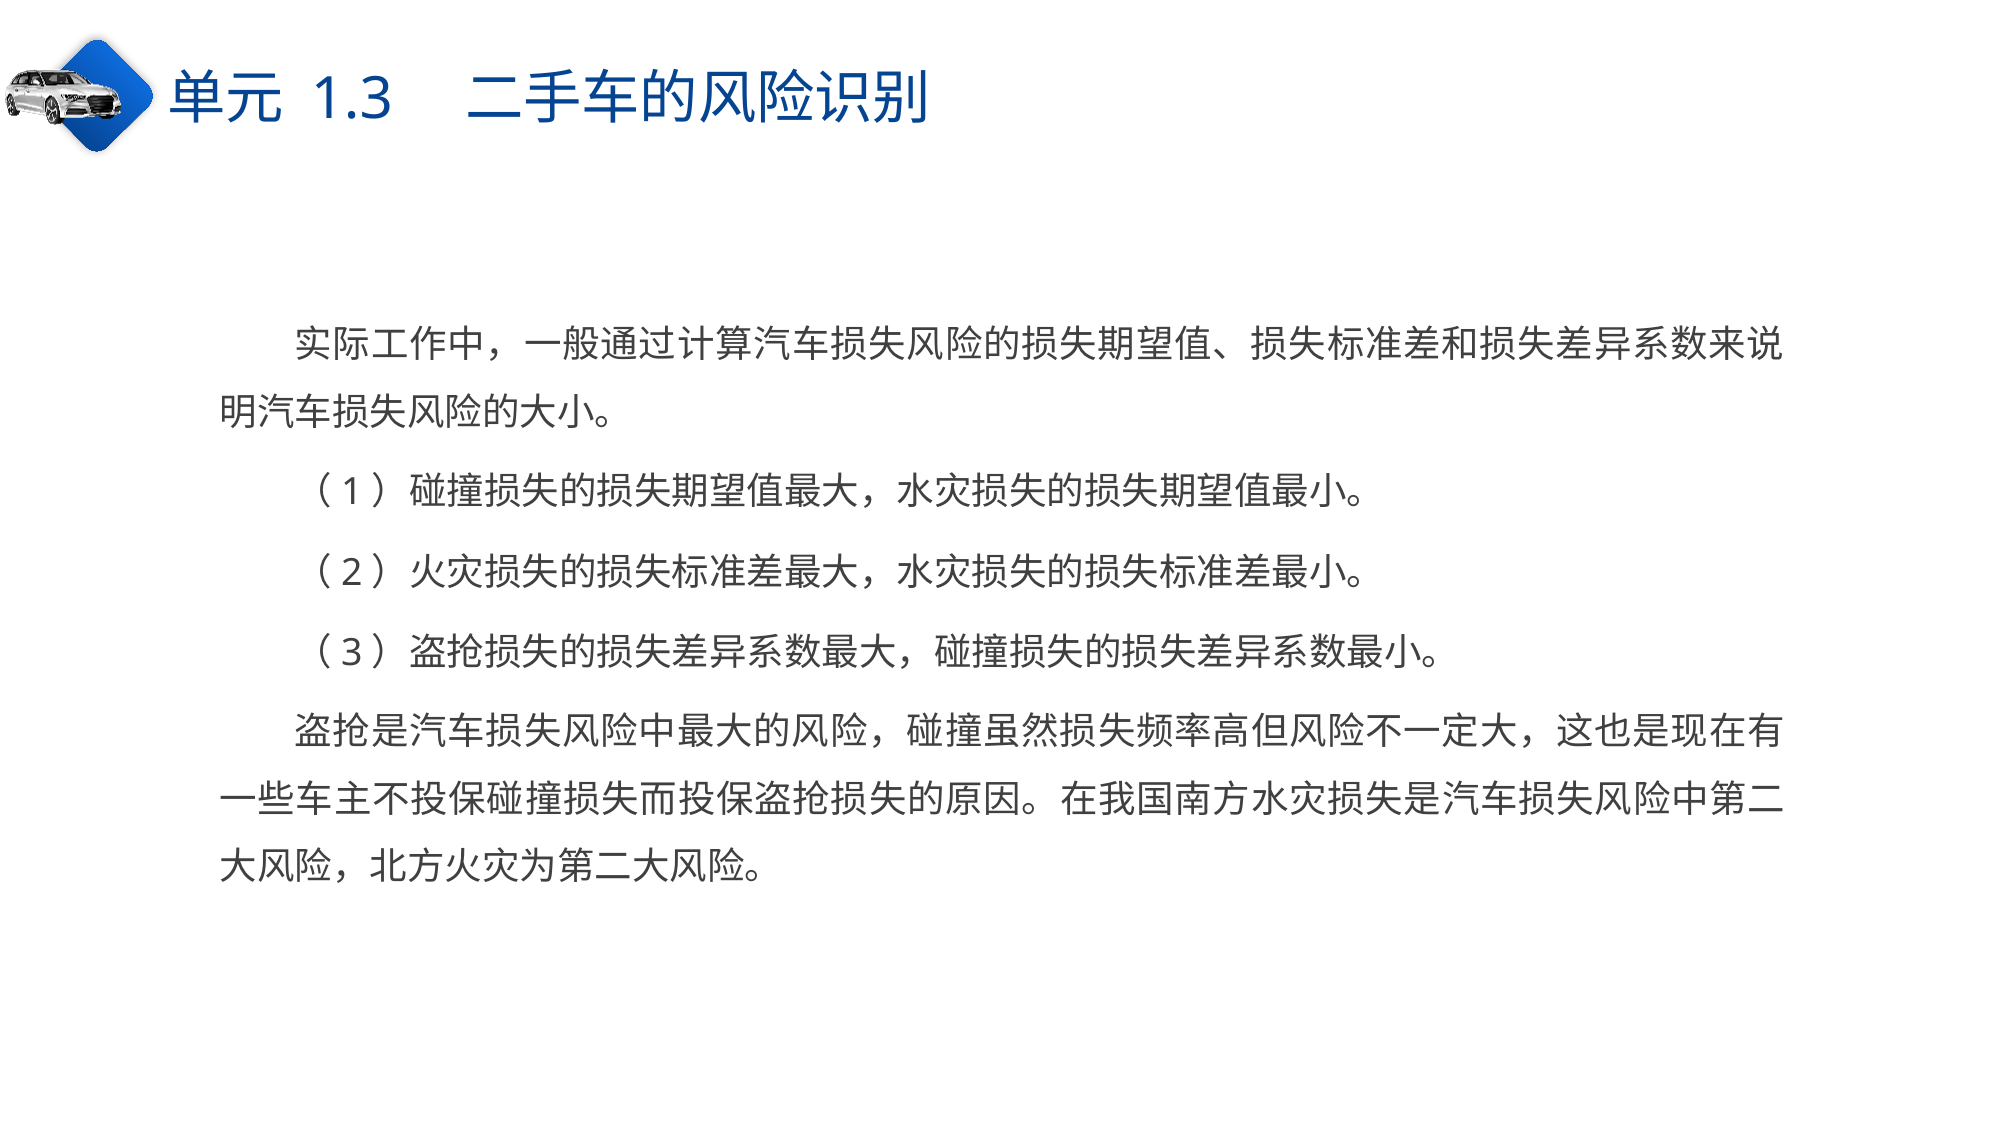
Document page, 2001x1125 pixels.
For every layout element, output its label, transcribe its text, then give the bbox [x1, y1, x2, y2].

text_box 单元 1.3 二手车的风险识别 [152, 52, 946, 138]
text_box 实际工作中，一般通过计算汽车损失风险的损失期望值、损失标准差和损失差异系数来说明汽车损失风险的大小。 （1）碰撞损失的损失期望值最大，水灾损失的损失期望值最小。 （2）火灾损失的损失标准差最大，水灾损失的损失标准差最小。 （3）盗抢损失的损失差异系数最大，碰撞损失的损失差异系数最小。 盗抢是汽车损失风险中最大的风险，碰撞虽然损失频率高但风险不一定大，这也是现在有一些车主不投保碰撞损失而投保盗抢损失的原因。在我国南方水灾损失是汽车损失风险中第二大风险，北方火灾为第二大风险。 [204, 290, 1800, 895]
picture [0, 31, 125, 157]
